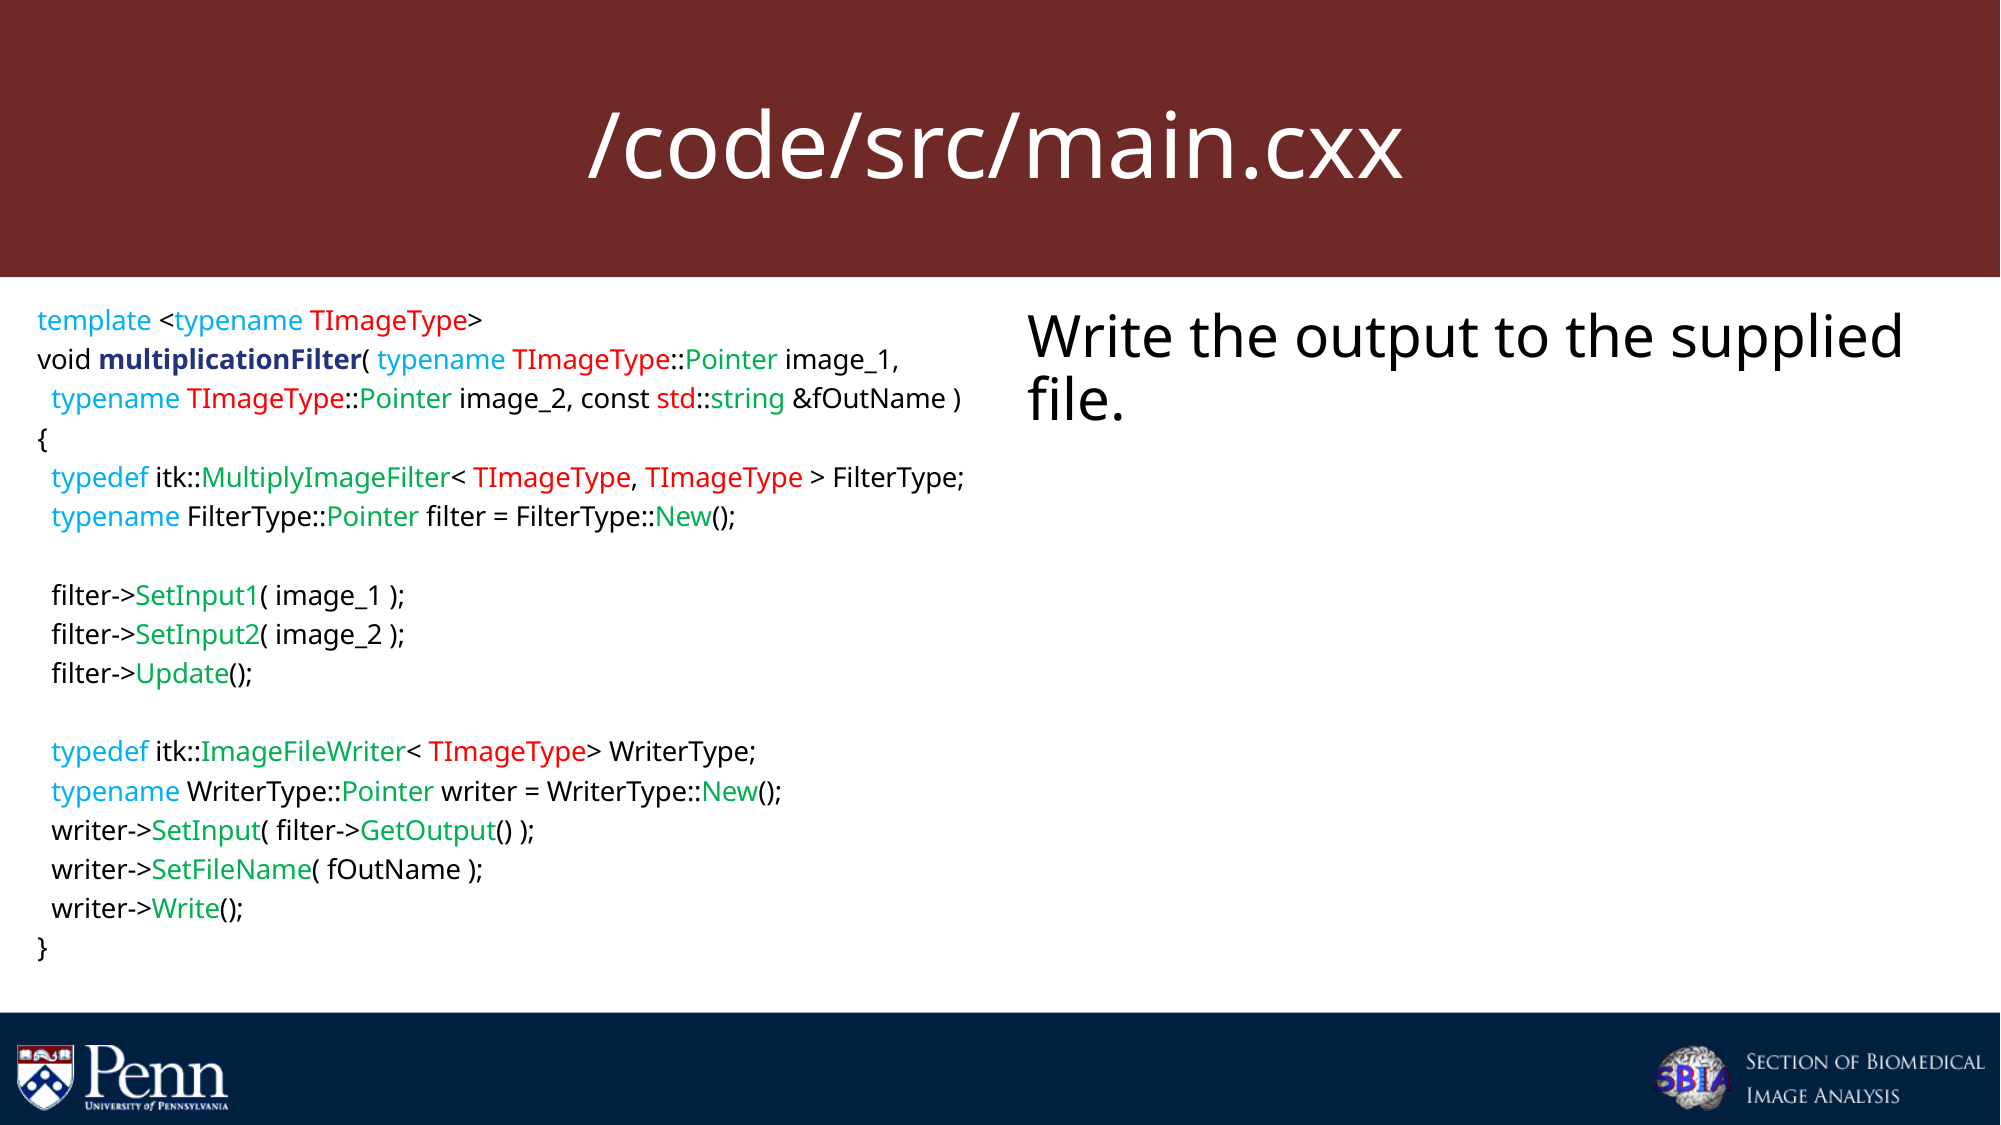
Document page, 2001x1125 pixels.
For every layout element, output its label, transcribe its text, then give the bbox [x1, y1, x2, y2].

picture [17, 1045, 228, 1111]
picture [1652, 1044, 1985, 1112]
title /code/src/main.cxx [22, 23, 1972, 275]
list template <typename TImageType> void multiplicationFilter( typename TImageType::Pointer image_1, typename TImageType::Pointer image_2, const std::string &fOutName ) { typedef itk::MultiplyImageFilter< TImageType, TImageType > FilterType; typename FilterType::Pointer filter = FilterType::New(); filter->SetInput1( image_1 ); filter->SetInput2( image_2 ); filter->Update(); typedef itk::ImageFileWriter< TImageType> WriterType; typename WriterType::Pointer writer = WriterType::New(); writer->SetInput( filter->GetOutput() ); writer->SetFileName( fOutName ); writer->Write(); } [22, 299, 988, 1014]
list Write the output to the supplied file. [1012, 299, 1971, 1014]
